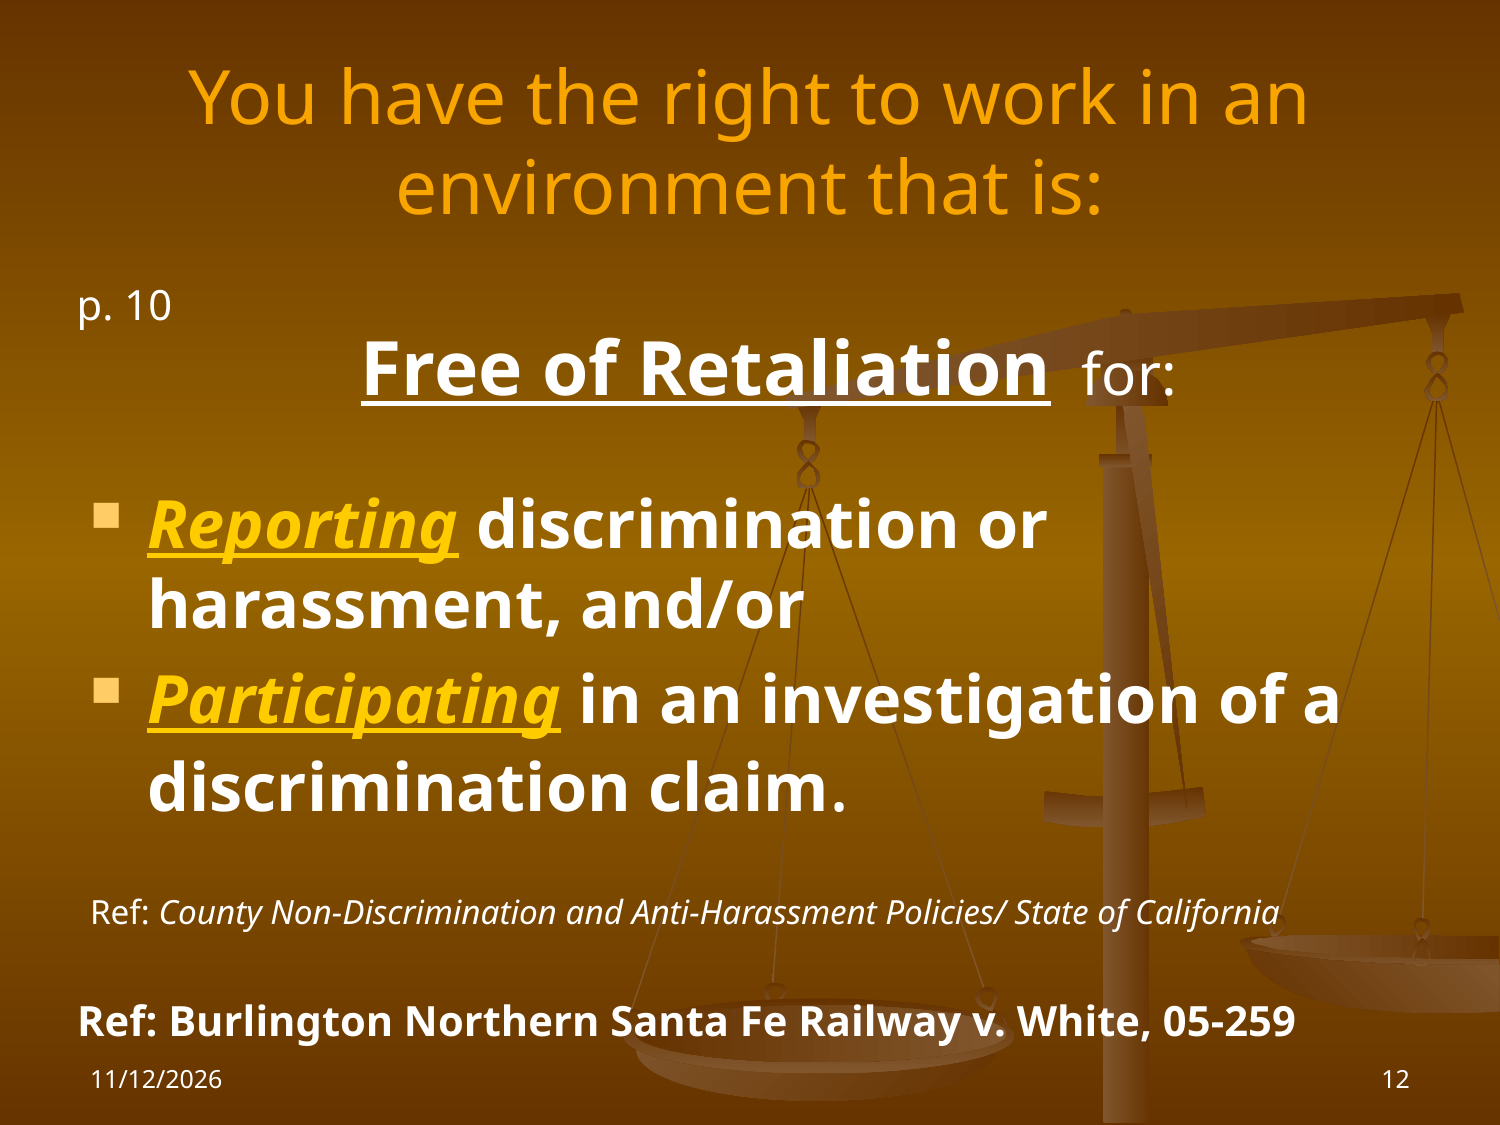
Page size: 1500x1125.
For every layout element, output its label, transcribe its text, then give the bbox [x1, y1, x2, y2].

list Free of Retaliation for: Reporting discrimination or harassment, and/or Participating in an investigation of a discrimination claim. Ref: County Non-Discrimination and Anti-Harassment Policies/ State of California [74, 312, 1463, 963]
text_box Ref: Burlington Northern Santa Fe Railway v. White, 05-259 [62, 987, 1425, 1053]
title You have the right to work in an environment that is: [74, 45, 1426, 234]
text_box p. 10 [61, 270, 188, 336]
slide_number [74, 1053, 426, 1106]
slide_number 12 [1074, 1029, 1426, 1106]
